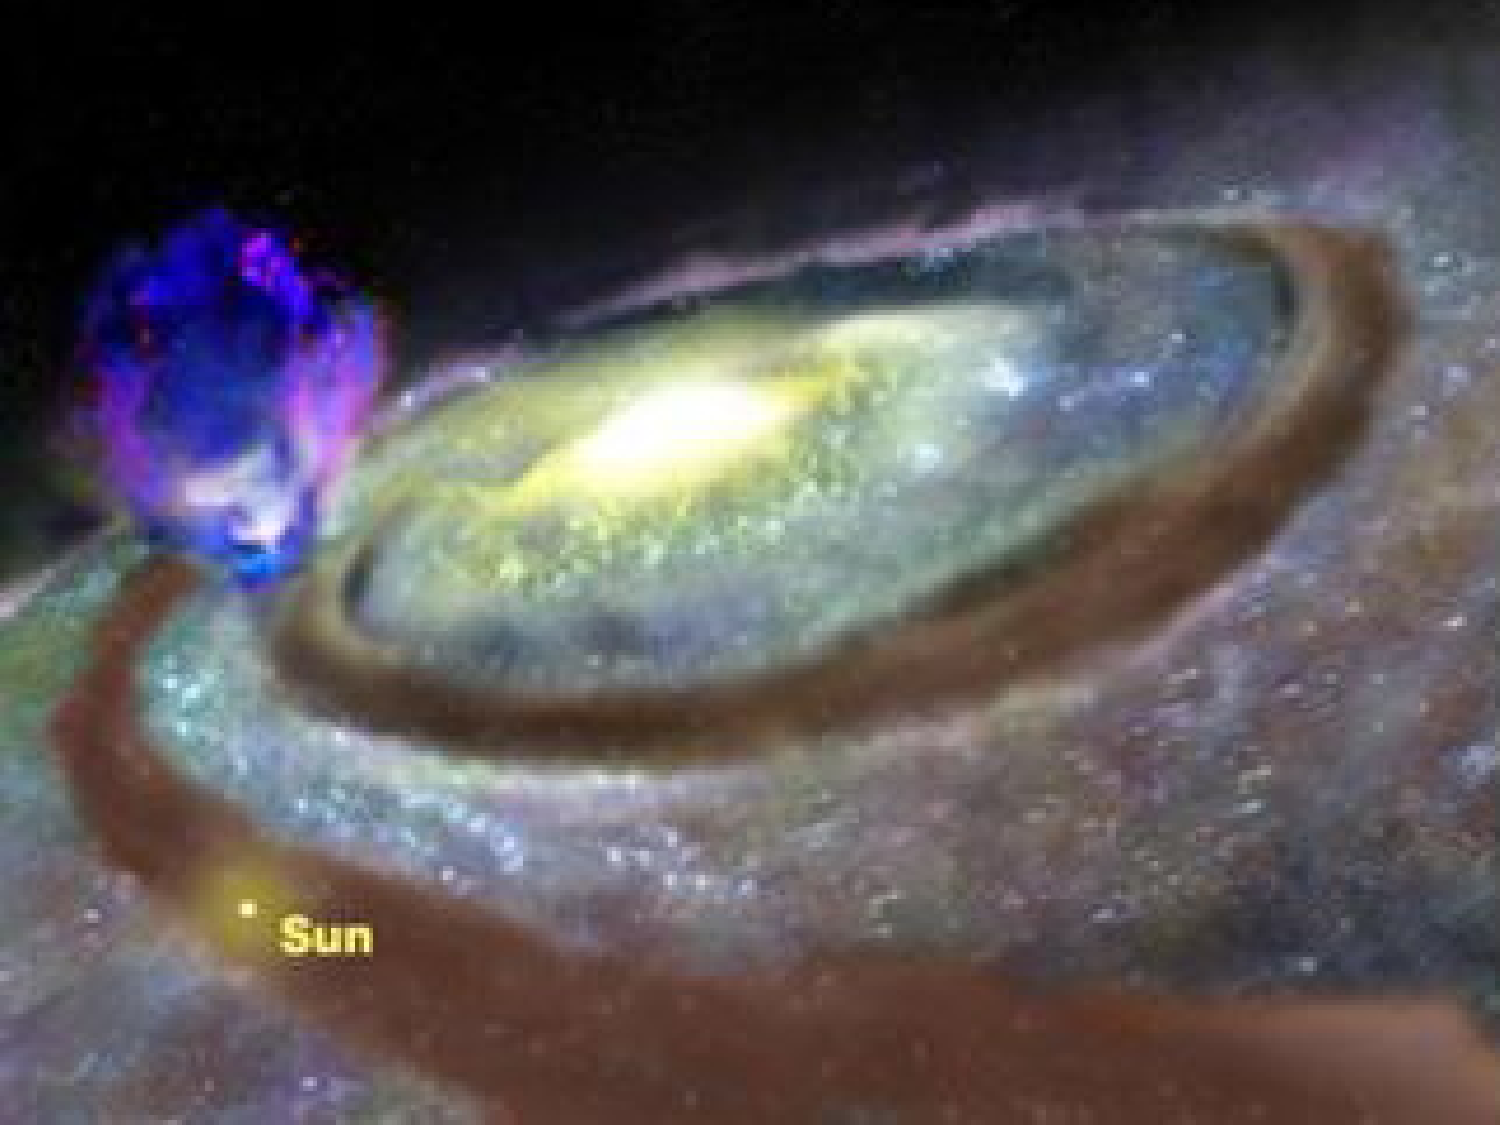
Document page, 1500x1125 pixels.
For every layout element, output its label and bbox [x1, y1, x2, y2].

list [0, 0, 1500, 1125]
